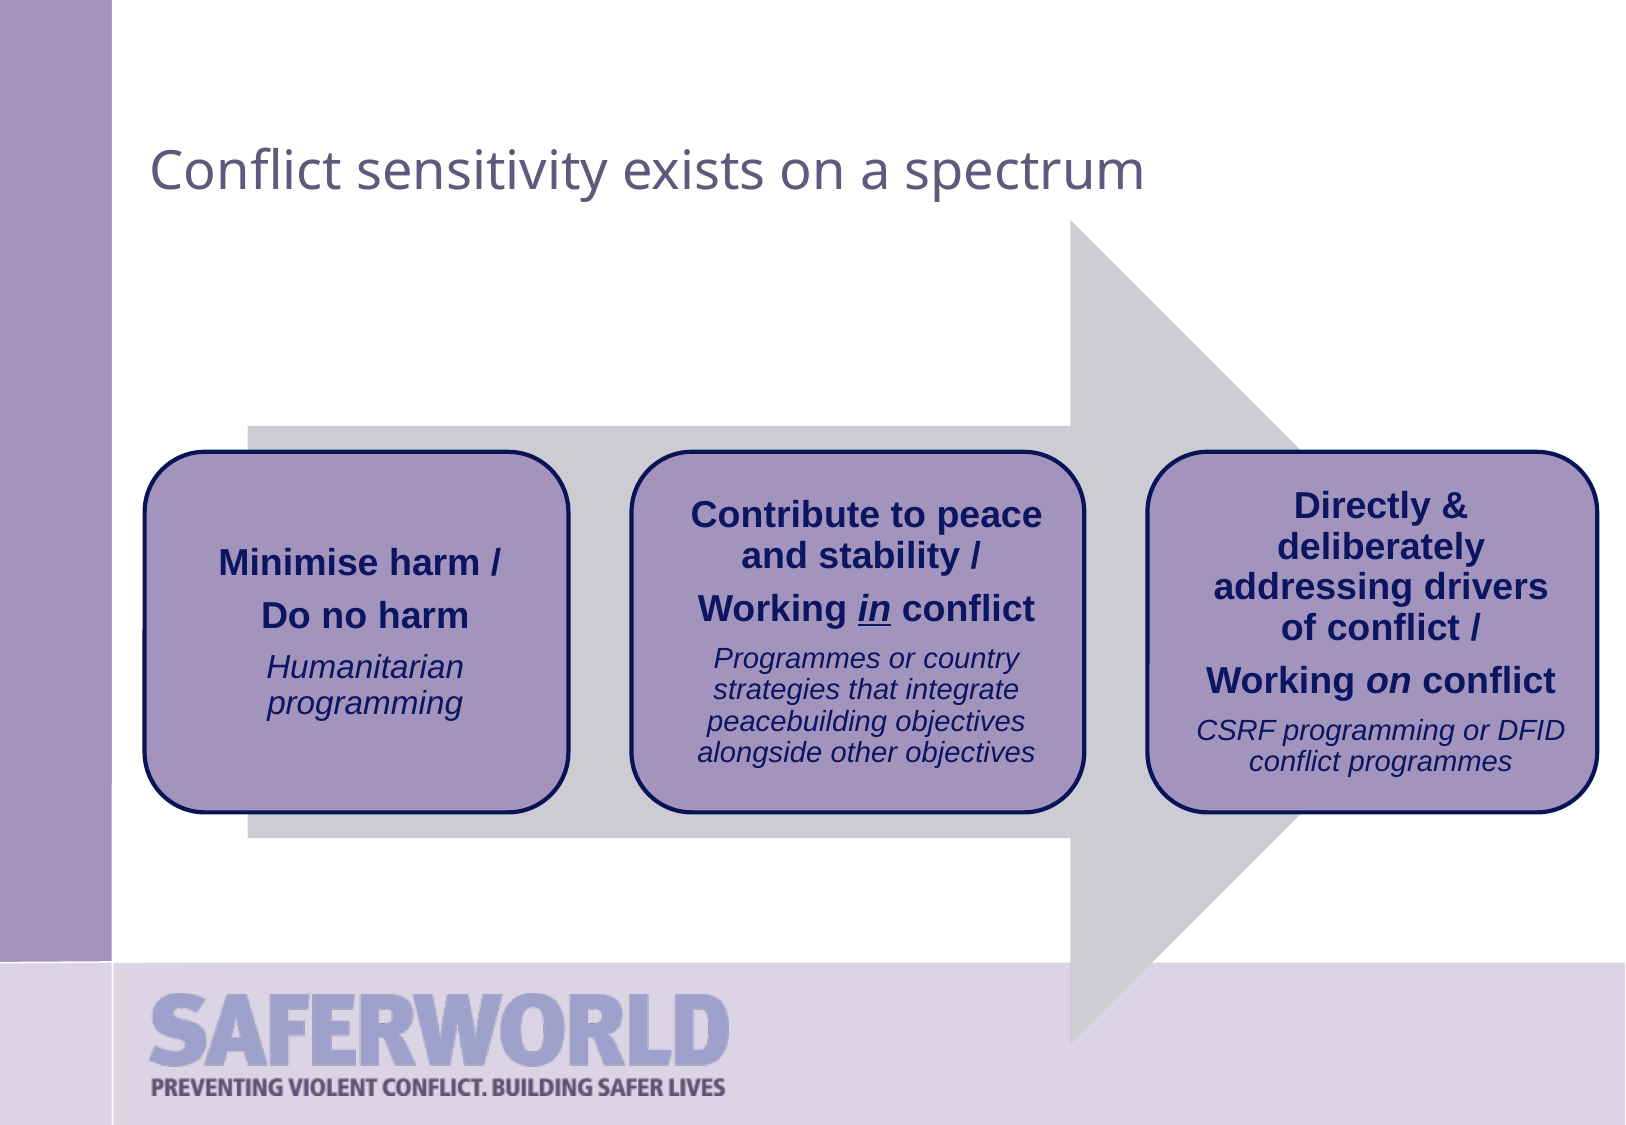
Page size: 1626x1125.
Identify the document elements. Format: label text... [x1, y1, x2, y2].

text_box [144, 219, 1598, 1045]
title Conflict sensitivity exists on a spectrum [149, 62, 1427, 200]
picture [149, 1045, 729, 1096]
